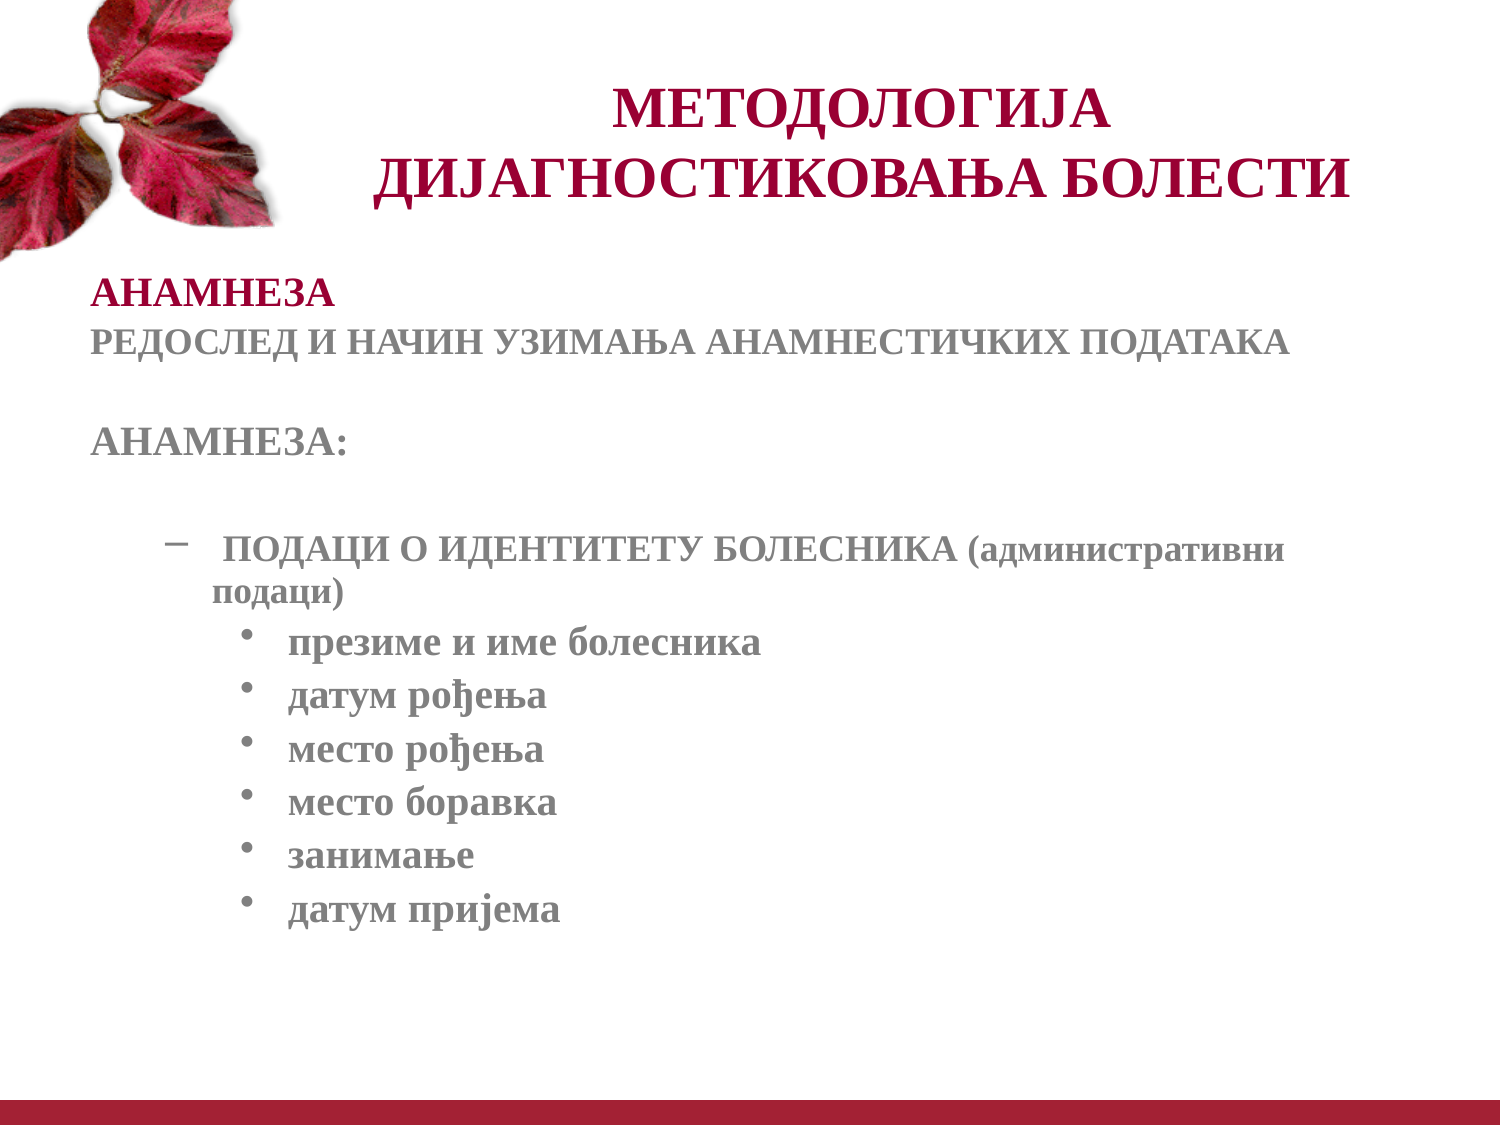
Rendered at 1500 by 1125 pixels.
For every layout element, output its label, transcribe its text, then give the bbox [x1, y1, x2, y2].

picture [0, 0, 295, 273]
title МЕТОДОЛОГИЈА ДИЈАГНОСТИКОВАЊА БОЛЕСТИ [289, 44, 1436, 233]
list АНАМНЕЗА РЕДОСЛЕД И НАЧИН УЗИМАЊА АНАМНЕСТИЧКИХ ПОДАТАКА АНАМНЕЗА: ПОДАЦИ О ИДЕНТИТЕТУ БОЛЕСНИКА (административни подаци) презиме и име болесника датум рођења место рођења место боравка занимање датум пријема [74, 262, 1426, 1006]
